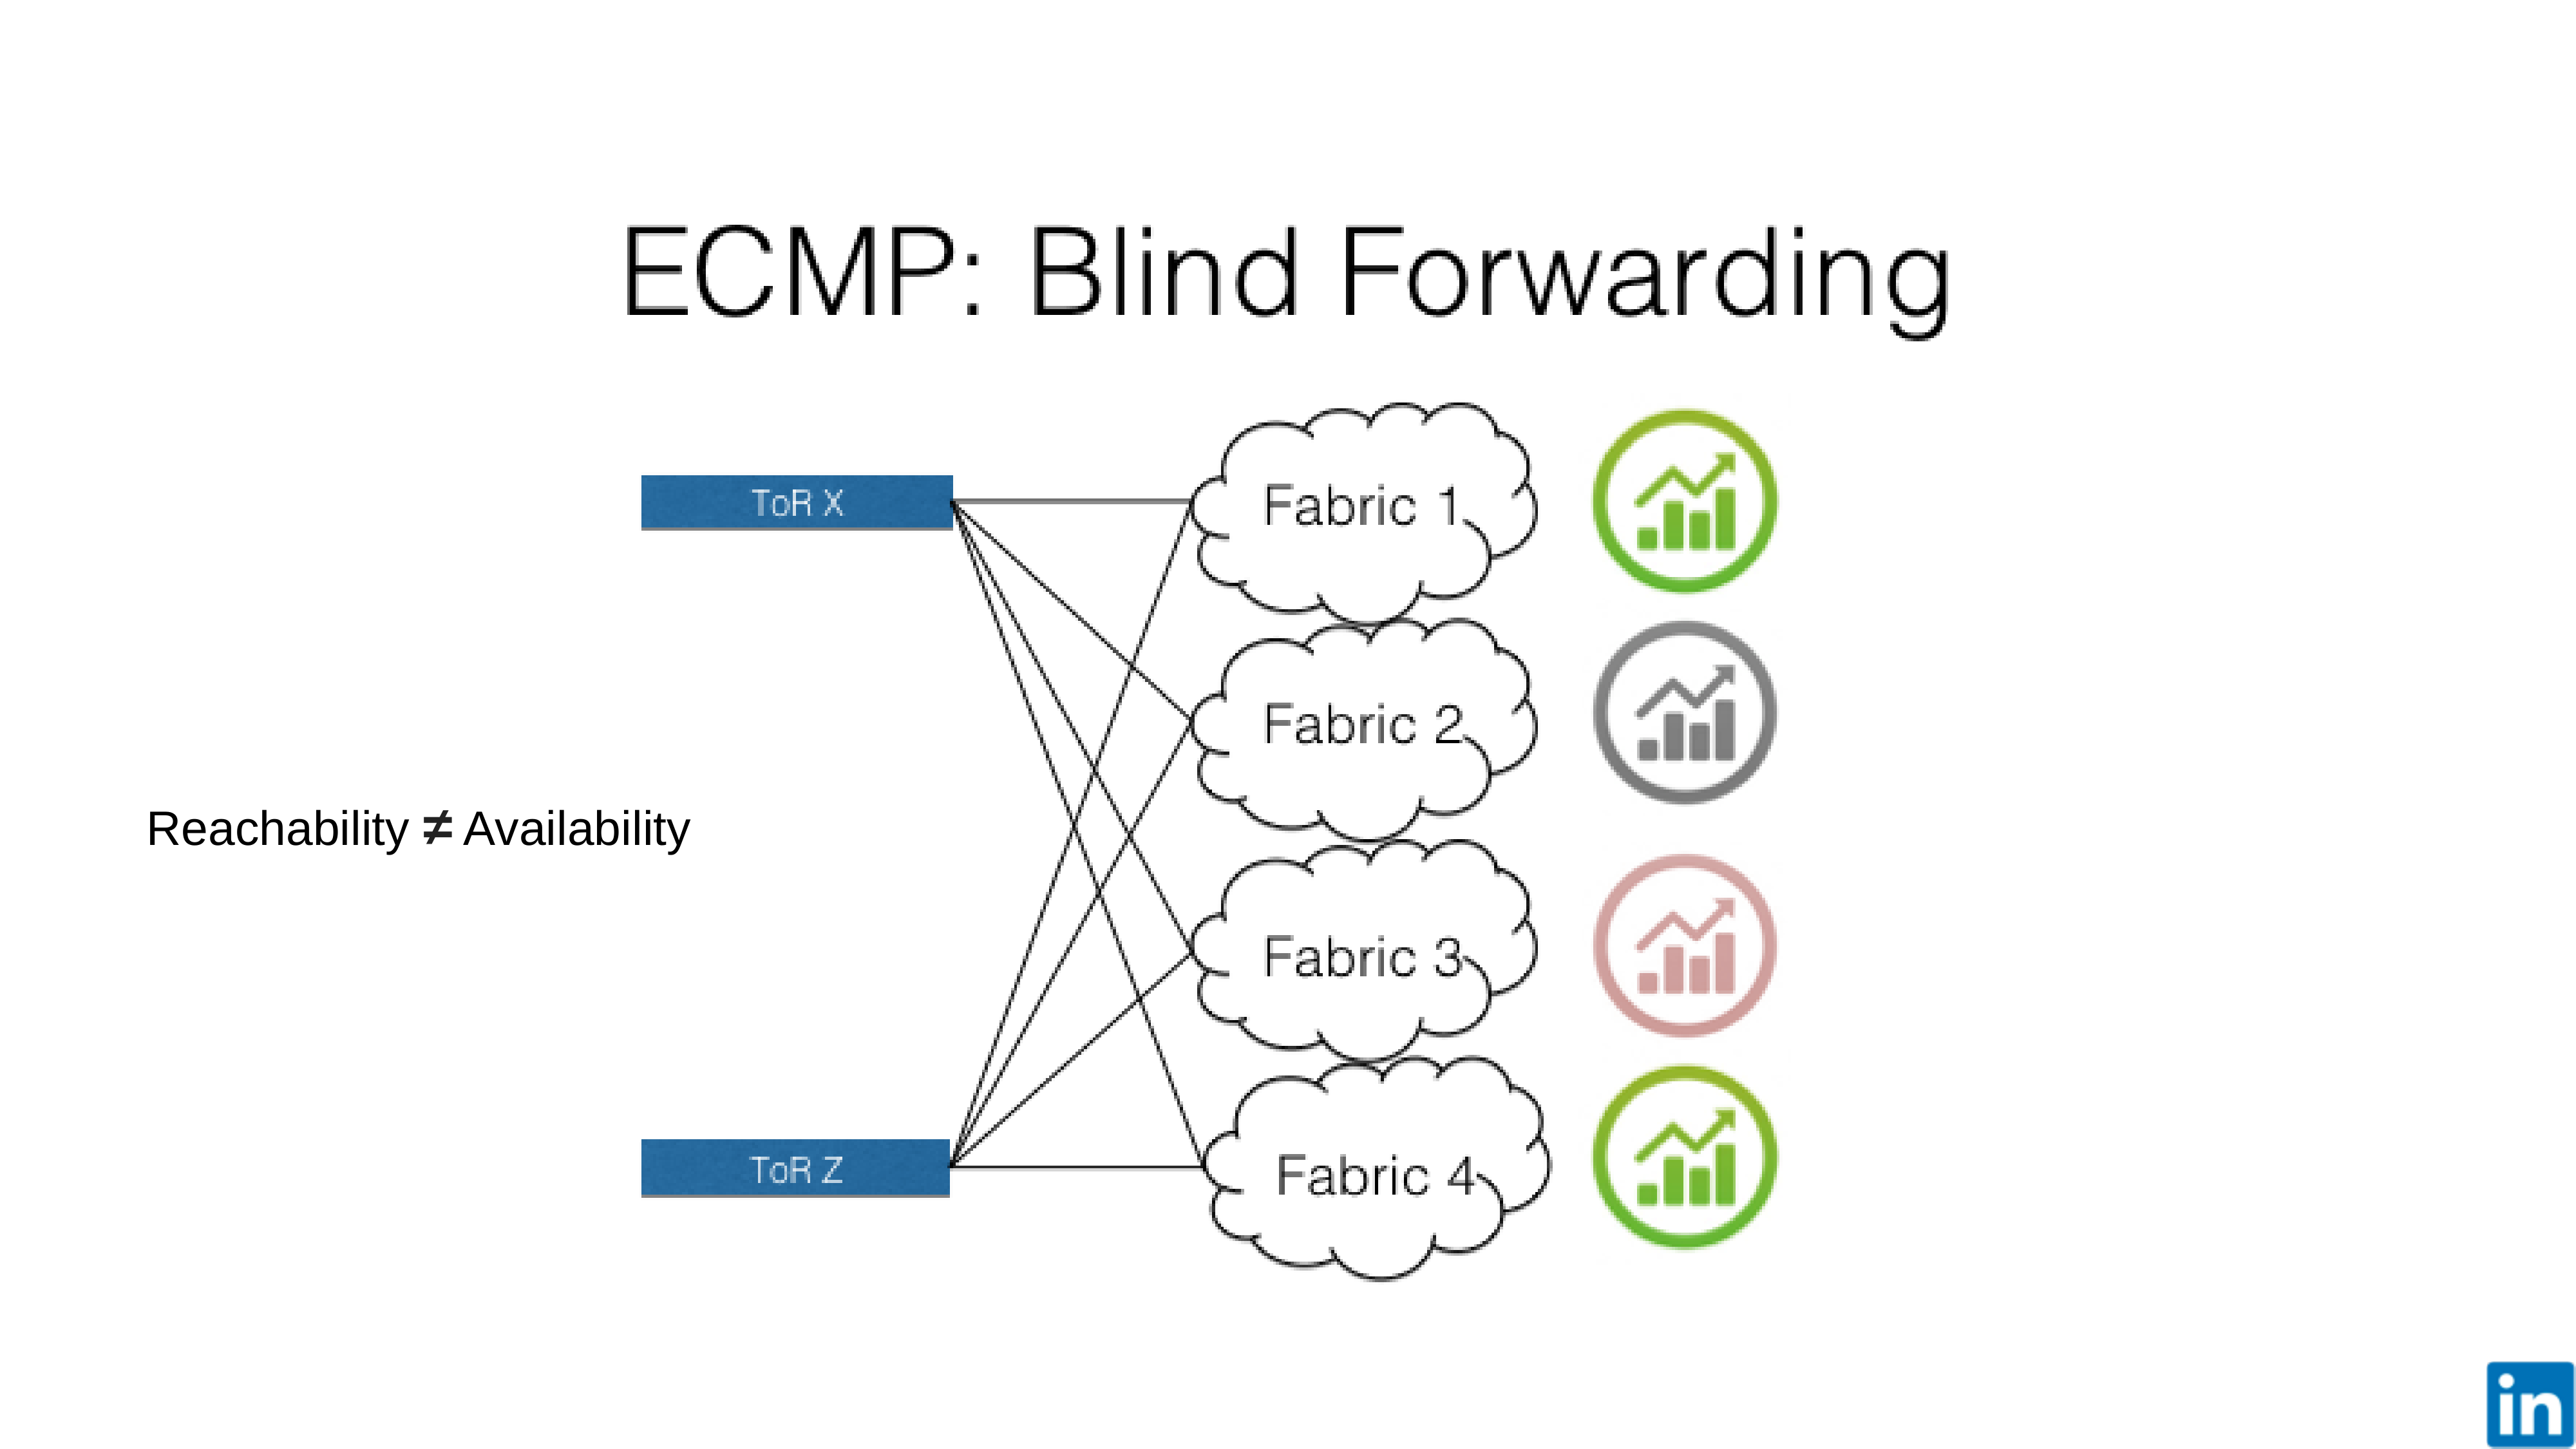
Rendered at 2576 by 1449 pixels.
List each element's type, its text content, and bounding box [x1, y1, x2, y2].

picture [2486, 1361, 2576, 1449]
picture [240, 135, 2336, 1314]
text_box Reachability ≠ Availability [137, 781, 235, 869]
